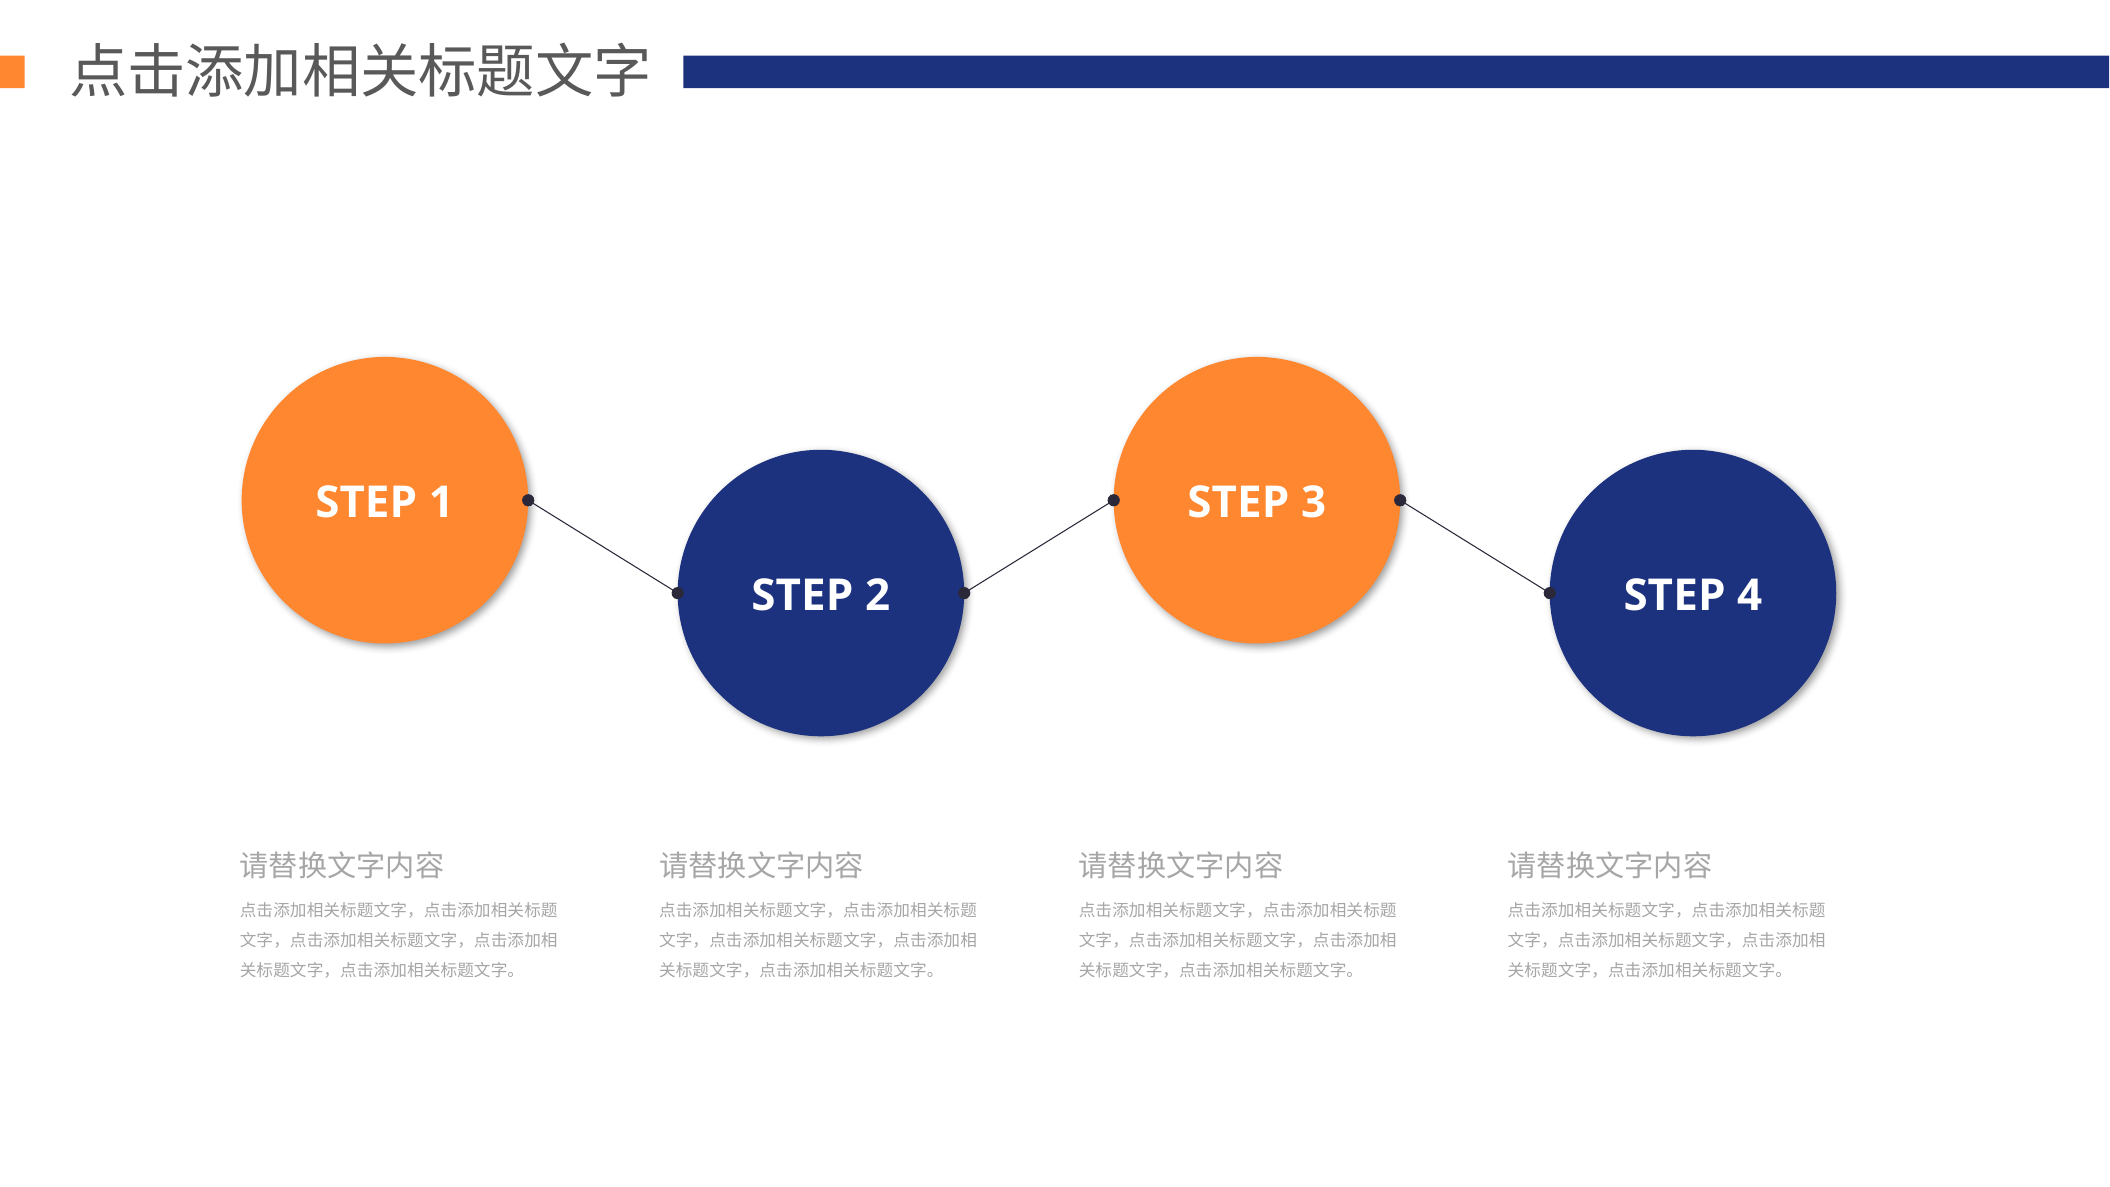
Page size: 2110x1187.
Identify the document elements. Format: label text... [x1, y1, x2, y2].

text_box 请替换文字内容 [1491, 832, 1891, 891]
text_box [964, 500, 1114, 594]
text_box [1400, 500, 1550, 594]
text_box 点击添加相关标题文字，点击添加相关标题文字，点击添加相关标题文字，点击添加相关标题文字，点击添加相关标题文字。 [1491, 882, 1858, 988]
text_box 请替换文字内容 [223, 832, 623, 891]
text_box 点击添加相关标题文字，点击添加相关标题文字，点击添加相关标题文字，点击添加相关标题文字，点击添加相关标题文字。 [643, 882, 1010, 988]
text_box 请替换文字内容 [643, 832, 1043, 891]
text_box STEP 1 [240, 355, 530, 645]
text_box 点击添加相关标题文字，点击添加相关标题文字，点击添加相关标题文字，点击添加相关标题文字，点击添加相关标题文字。 [1062, 882, 1429, 988]
text_box STEP 2 [676, 448, 966, 738]
text_box STEP 4 [1548, 448, 1838, 738]
text_box 请替换文字内容 [1062, 832, 1462, 891]
text_box 点击添加相关标题文字，点击添加相关标题文字，点击添加相关标题文字，点击添加相关标题文字，点击添加相关标题文字。 [223, 882, 590, 988]
text_box STEP 3 [1112, 355, 1402, 645]
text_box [528, 500, 678, 594]
text_box 点击添加相关标题文字 [54, 26, 667, 112]
